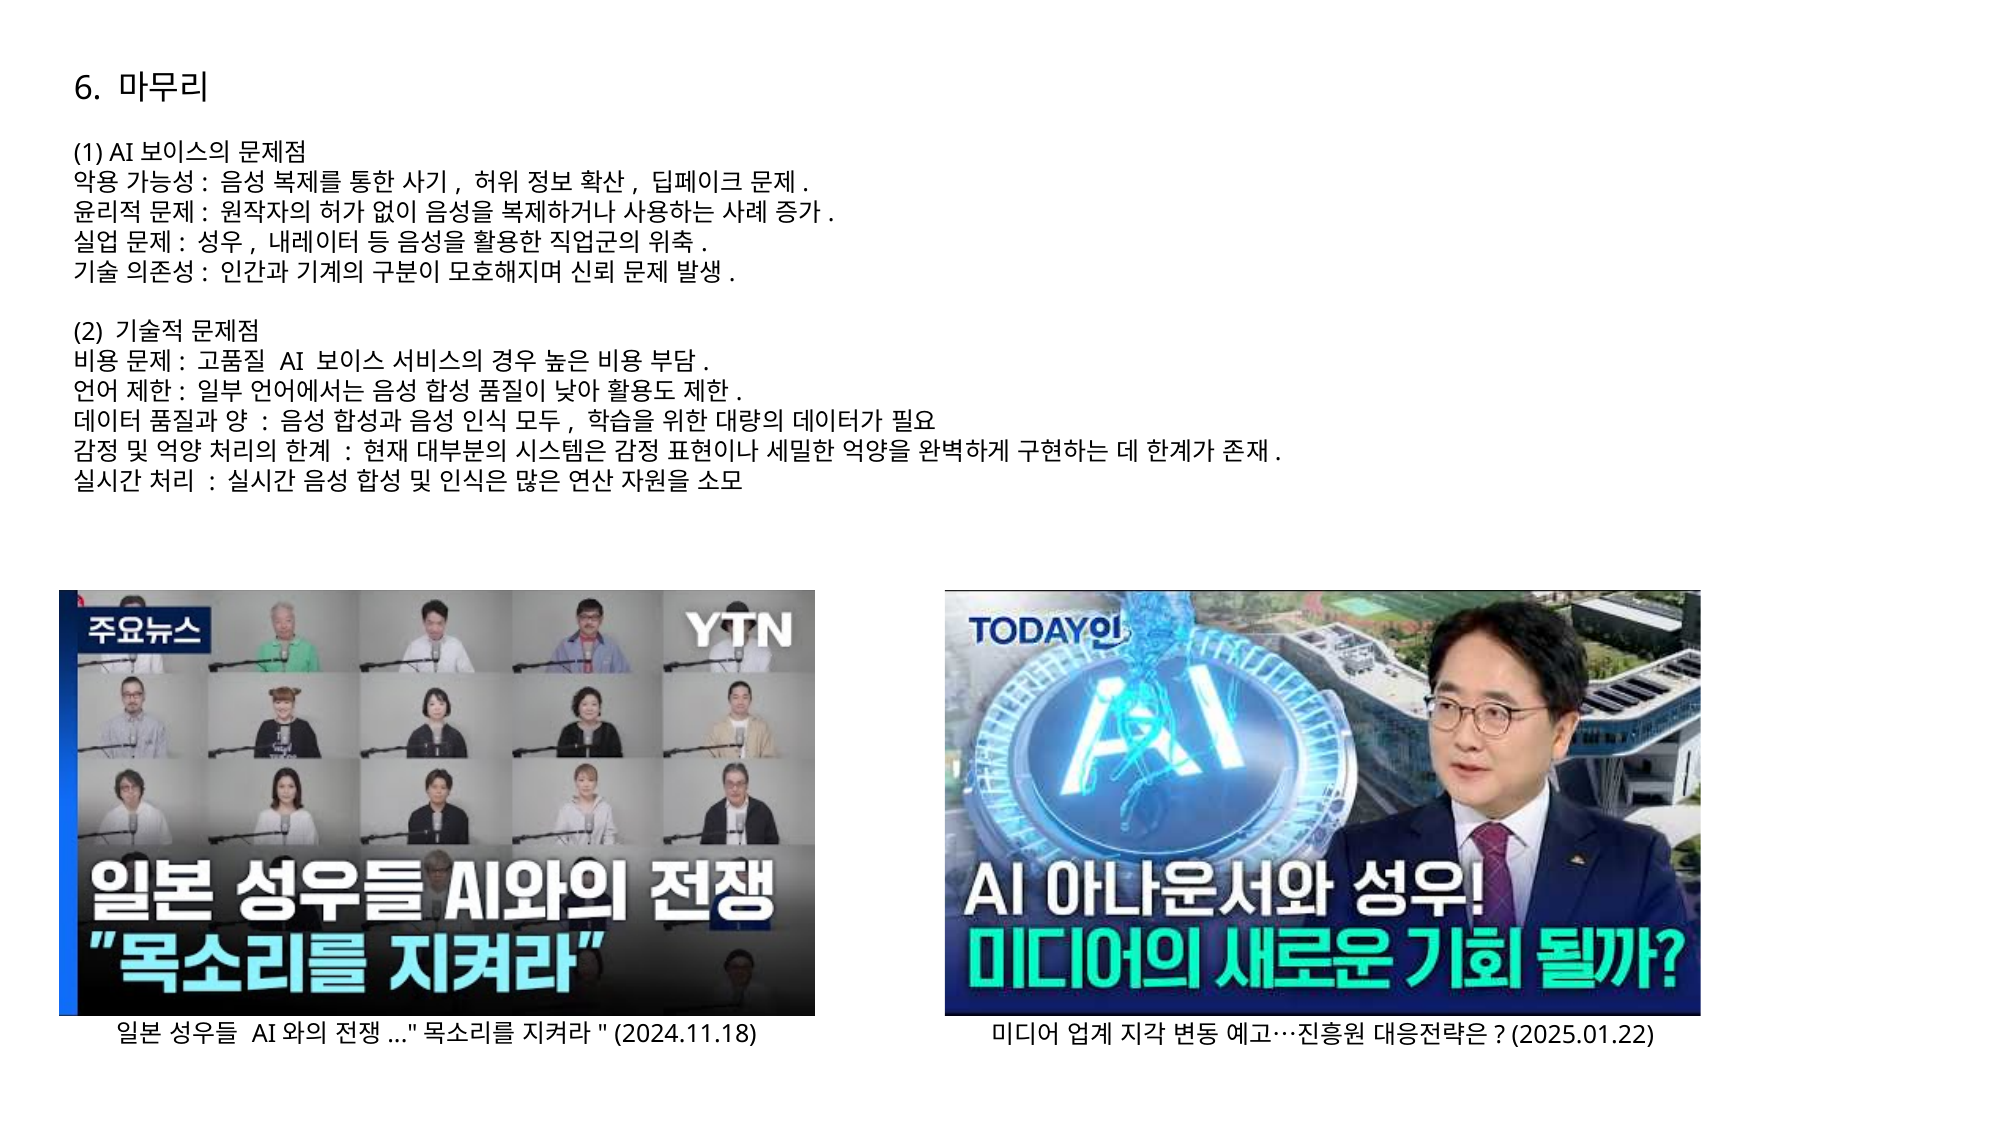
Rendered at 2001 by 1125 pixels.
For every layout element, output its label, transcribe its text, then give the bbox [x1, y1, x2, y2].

text_box 6. 마무리 (1) AI보이스의 문제점 악용 가능성: 음성 복제를 통한 사기, 허위 정보 확산, 딥페이크 문제. 윤리적 문제: 원작자의 허가 없이 음성을 복제하거나 사용하는 사례 증가. 실업 문제: 성우, 내레이터 등 음성을 활용한 직업군의 위축. 기술 의존성: 인간과 기계의 구분이 모호해지며 신뢰 문제 발생. (2) 기술적 문제점 비용 문제: 고품질 AI 보이스 서비스의 경우 높은 비용 부담. 언어 제한: 일부 언어에서는 음성 합성 품질이 낮아 활용도 제한. 데이터 품질과 양 : 음성 합성과 음성 인식 모두, 학습을 위한 대량의 데이터가 필요 감정 및 억양 처리의 한계 : 현재 대부분의 시스템은 감정 표현이나 세밀한 억양을 완벽하게 구현하는 데 한계가 존재. 실시간 처리 : 실시간 음성 합성 및 인식은 많은 연산 자원을 소모 [58, 59, 1920, 503]
text_box 미디어 업계 지각 변동 예고…진흥원 대응전략은? (2025.01.22) [943, 1015, 1702, 1051]
picture [944, 589, 1702, 1017]
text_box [58, 589, 816, 1050]
